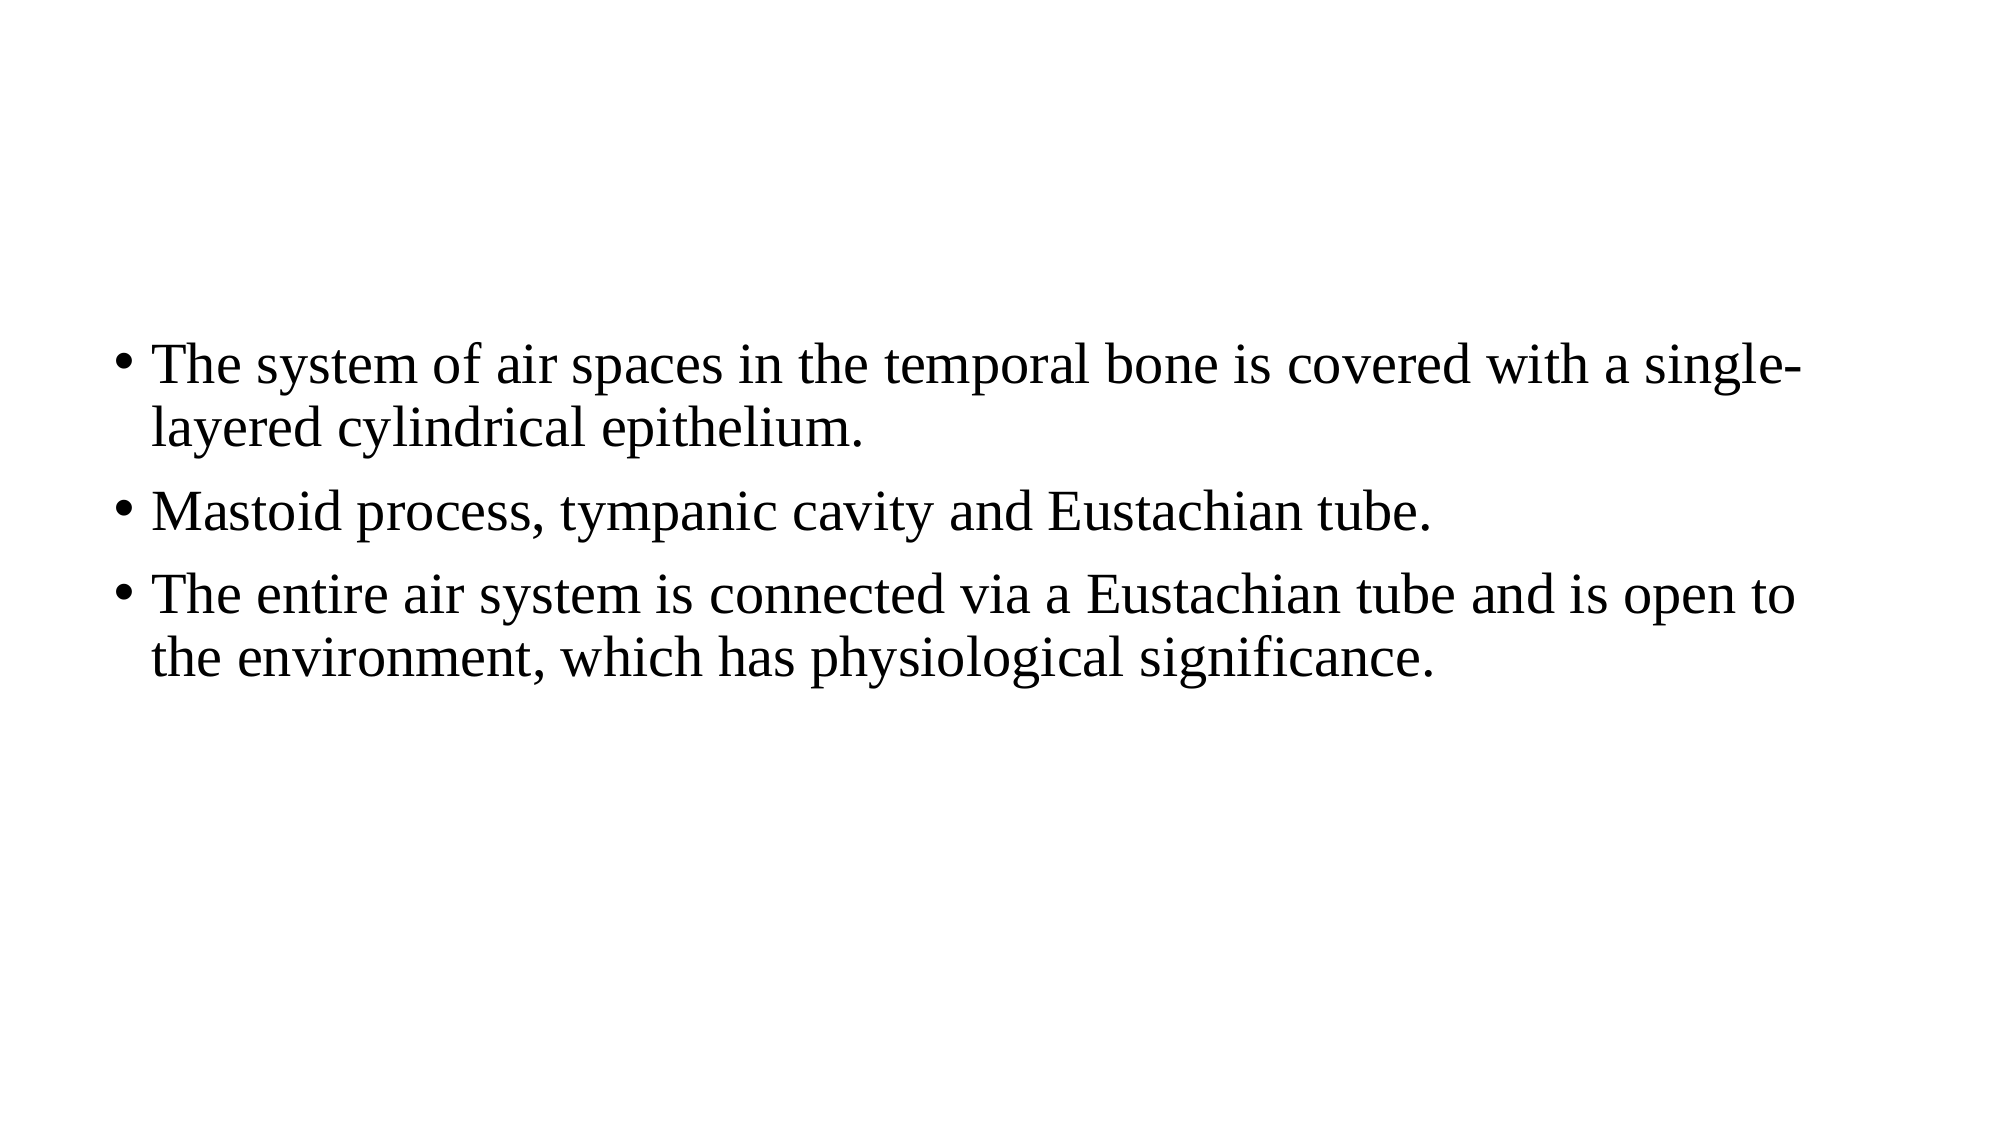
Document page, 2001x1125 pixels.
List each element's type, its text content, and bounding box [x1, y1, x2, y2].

list The system of air spaces in the temporal bone is covered with a single-layered cylindrical epithelium. Mastoid process, tympanic cavity and Eustachian tube. The entire air system is connected via a Eustachian tube and is open to the environment, which has physiological significance. [98, 325, 1824, 708]
